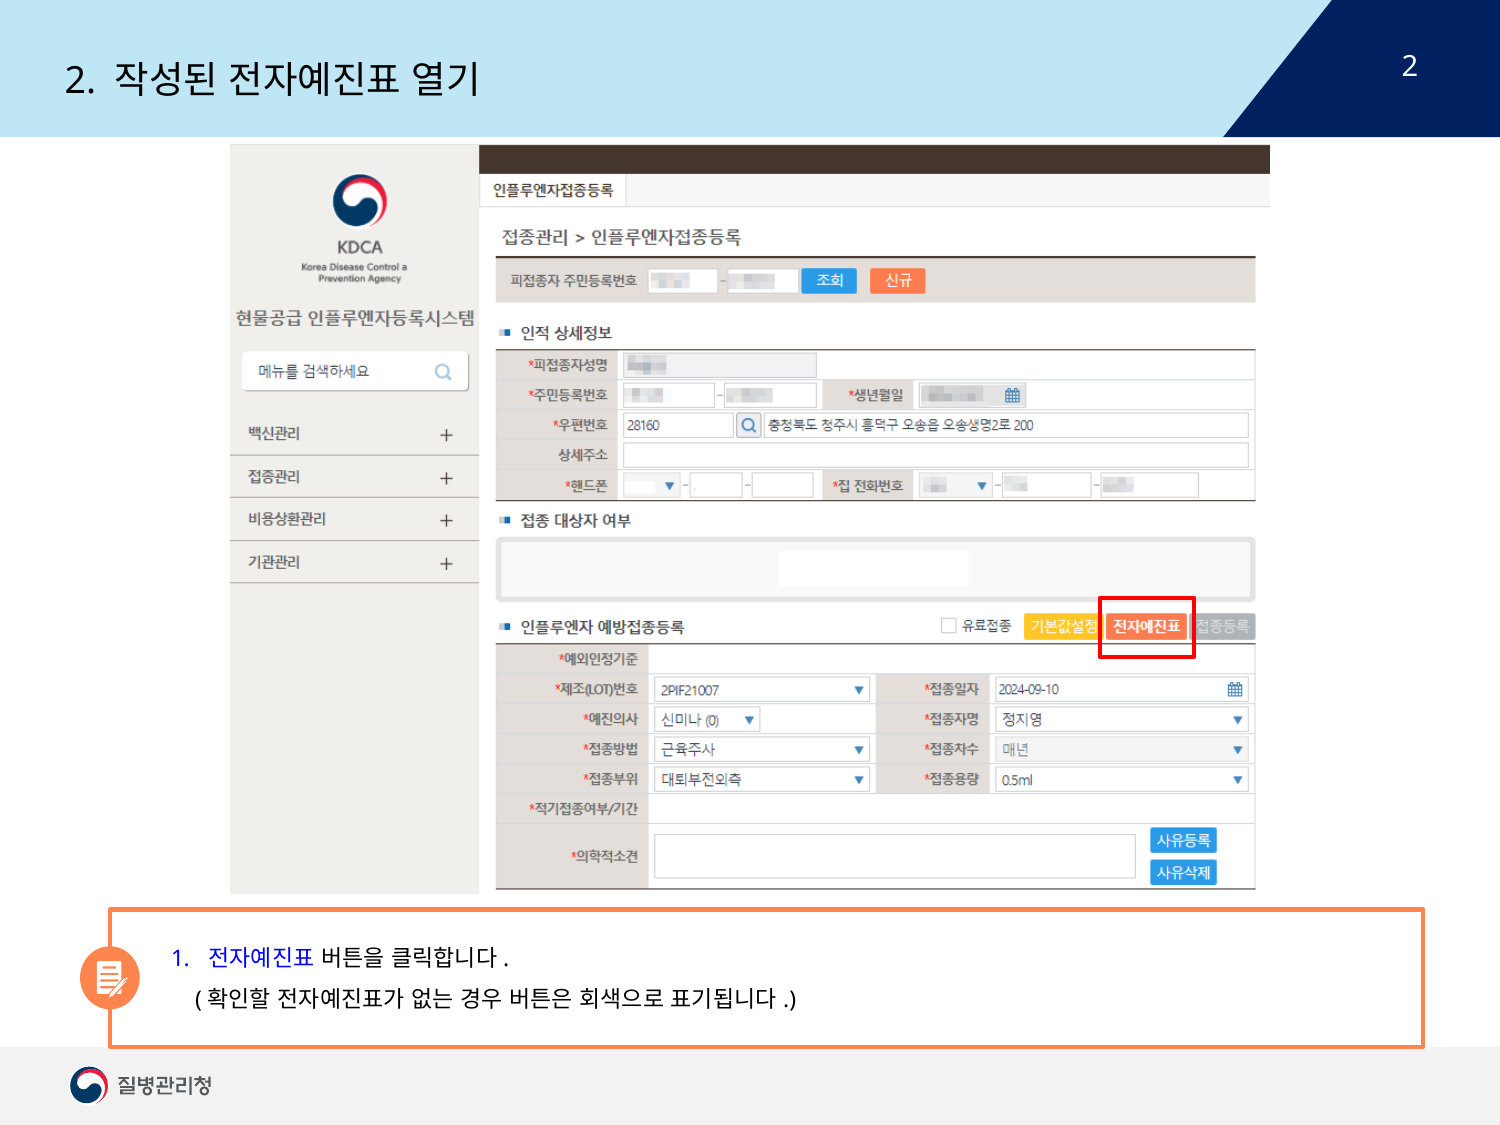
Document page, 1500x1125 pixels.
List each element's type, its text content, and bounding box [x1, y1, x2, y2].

text_box 전자예진표 버튼을 클릭합니다. (확인할 전자예진표가 없는 경우 버튼은 회색으로 표기됩니다.) [154, 922, 1346, 1038]
picture [229, 144, 1270, 894]
text_box 2 [1364, 29, 1456, 101]
text_box 2. 작성된 전자예진표 열기 [49, 43, 703, 115]
